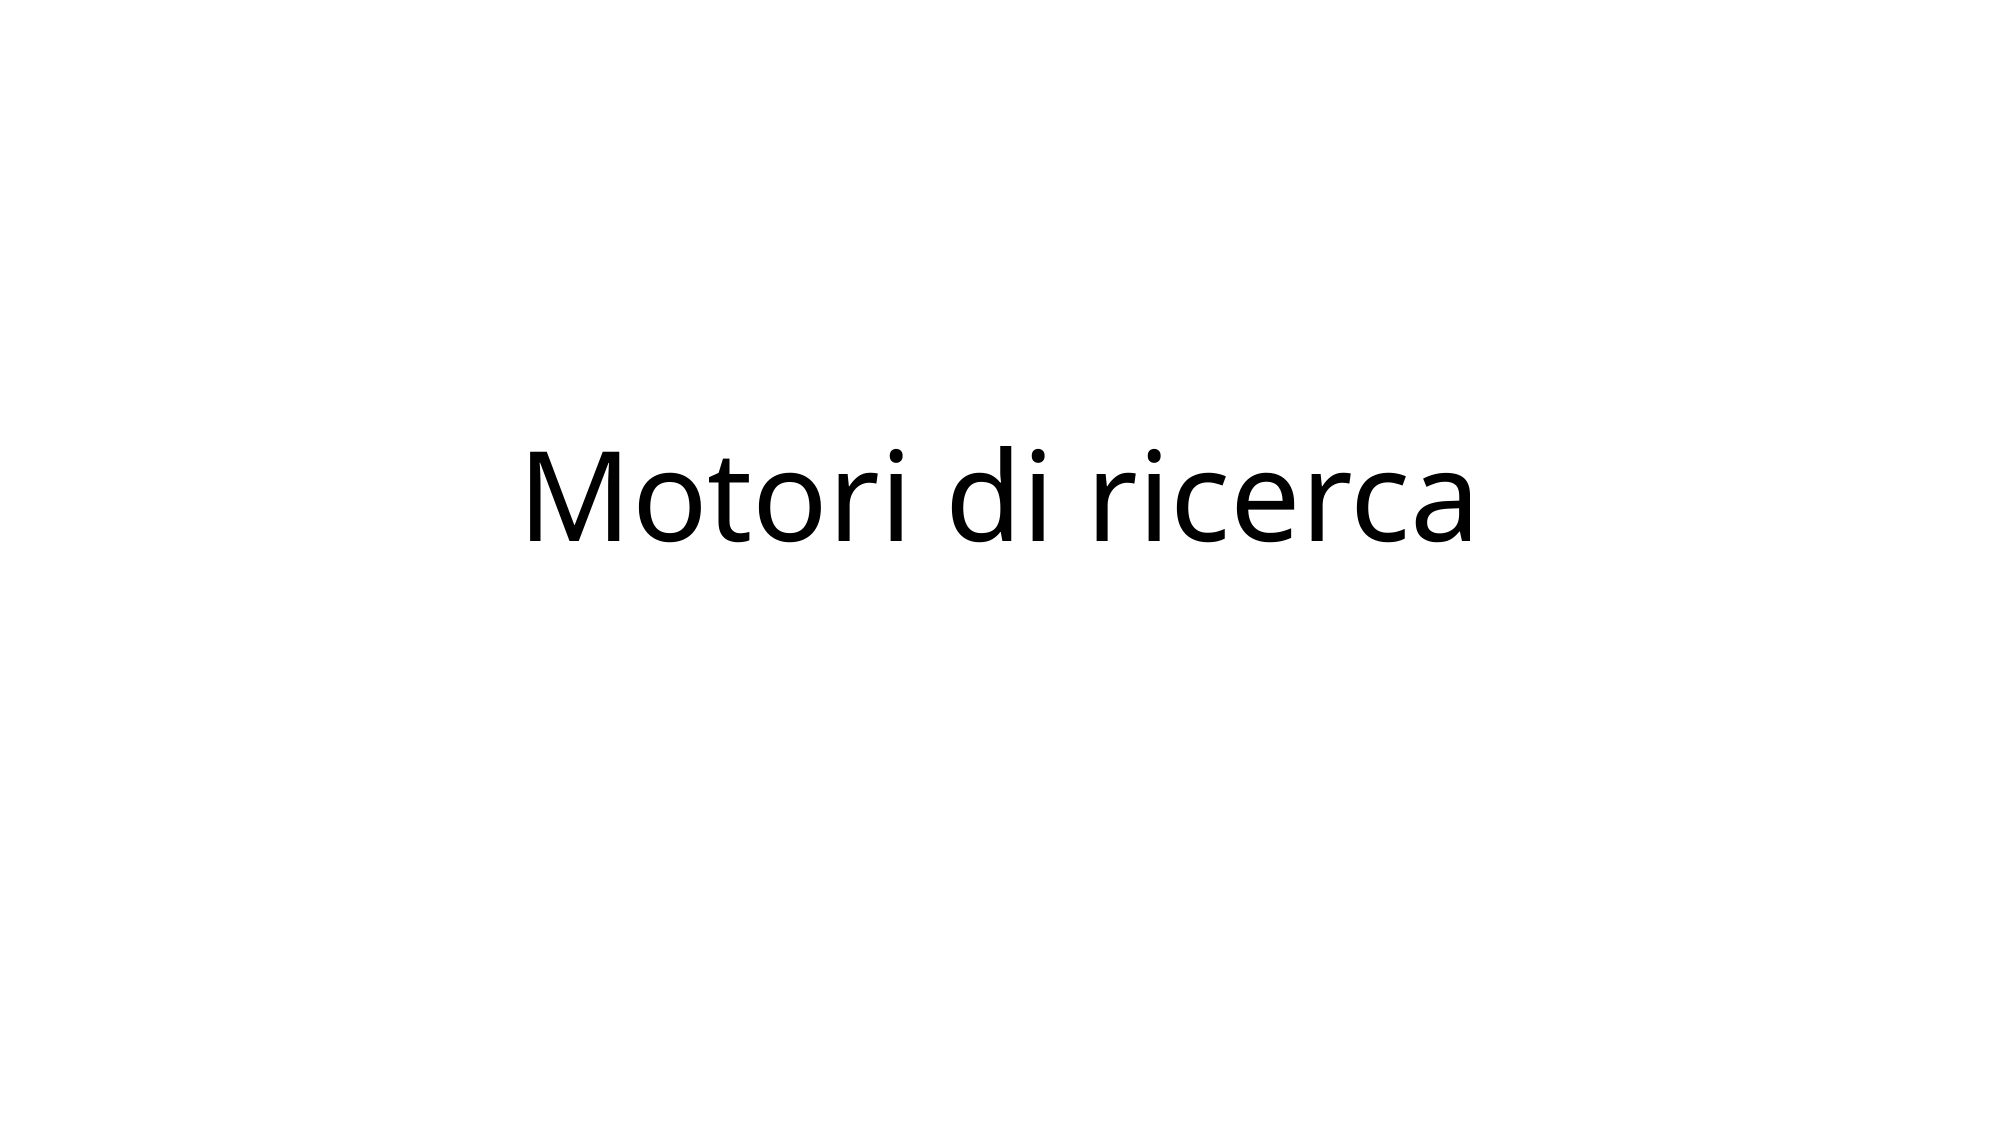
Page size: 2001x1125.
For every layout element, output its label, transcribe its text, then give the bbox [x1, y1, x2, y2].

title Motori di ricerca [249, 184, 1750, 576]
